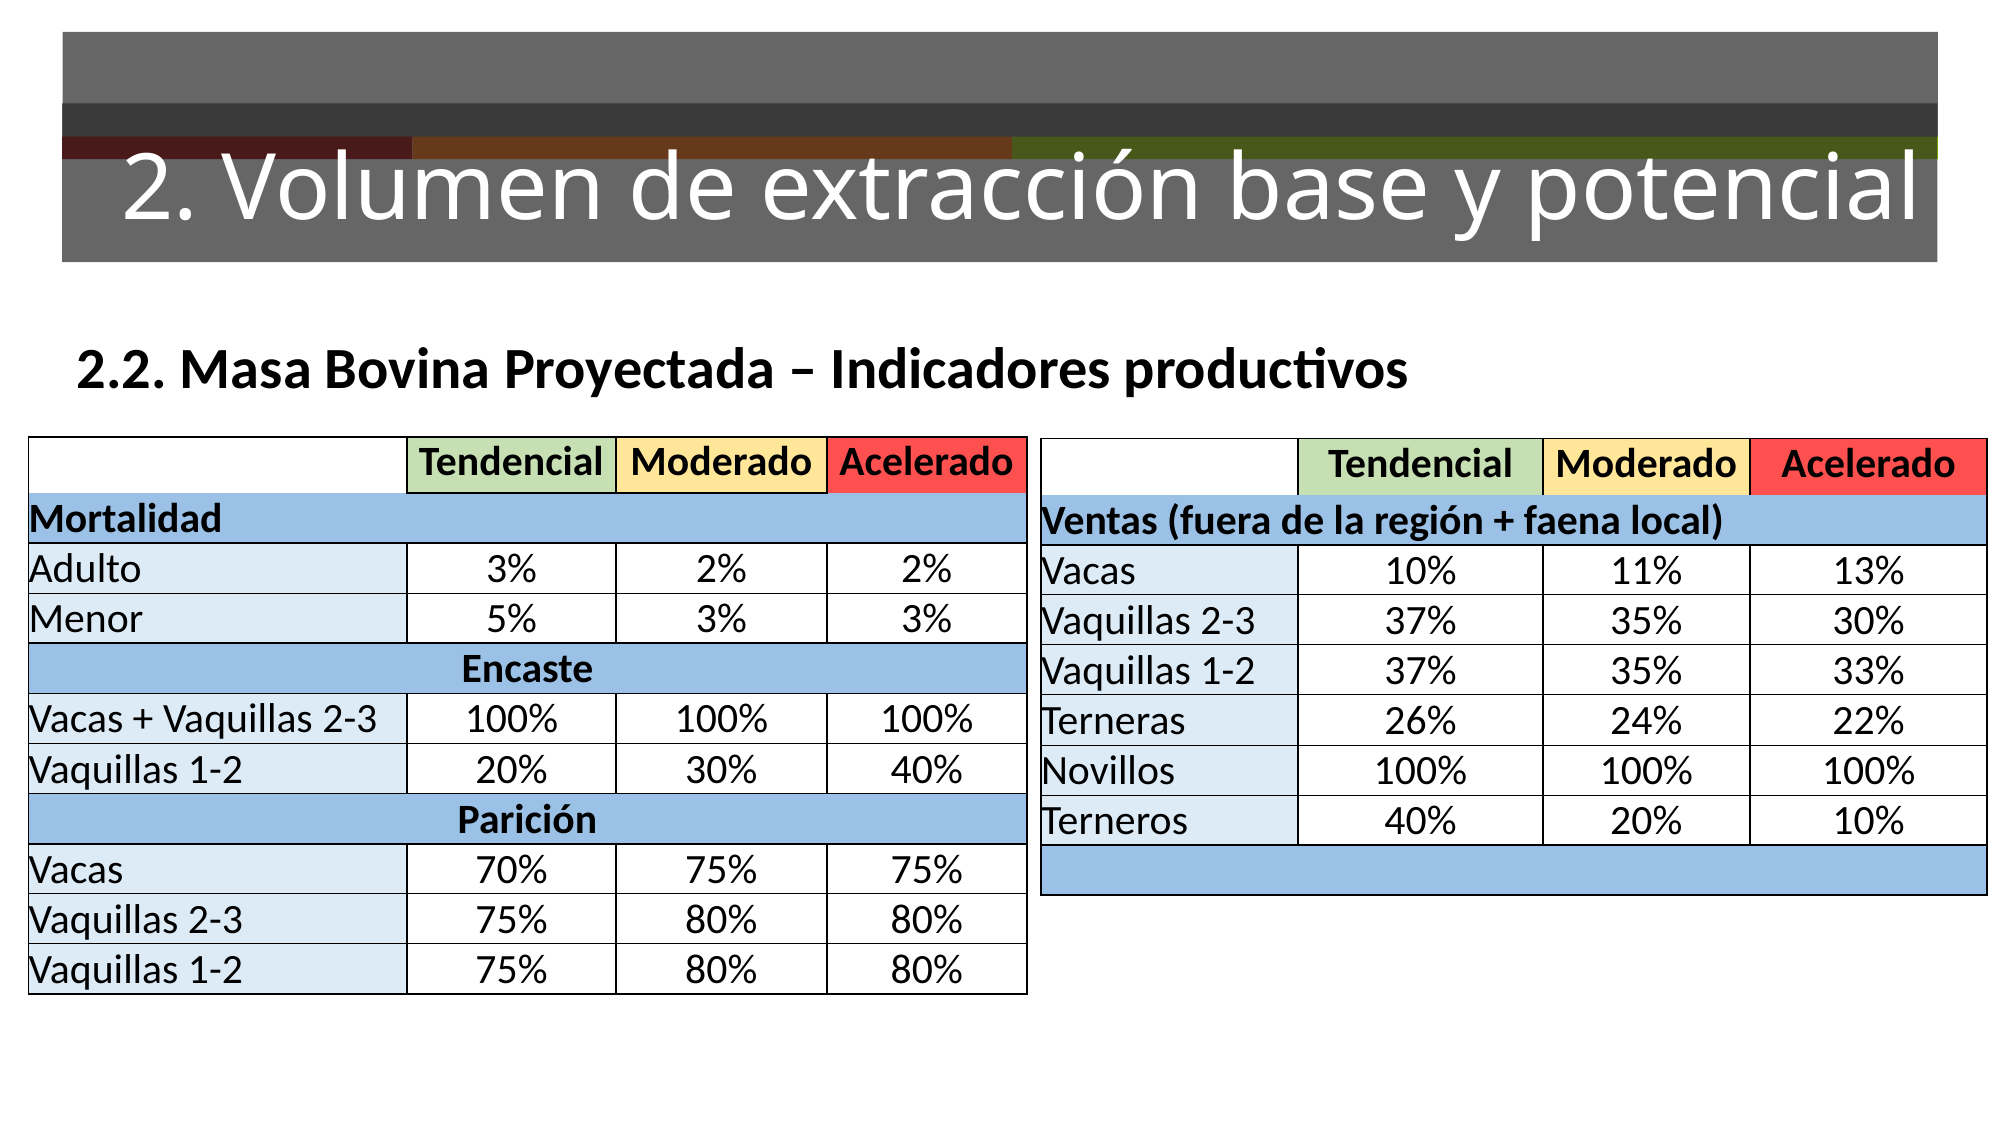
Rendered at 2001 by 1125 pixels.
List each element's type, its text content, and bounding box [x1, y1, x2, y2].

table_cell Vaquillas 2-3 [1042, 595, 1297, 644]
table_cell 30% [617, 744, 826, 793]
table_cell 20% [1544, 796, 1749, 844]
table_cell 35% [1544, 595, 1749, 644]
table_cell 100% [1544, 746, 1749, 795]
table_cell 100% [617, 694, 826, 743]
table_cell Vacas + Vaquillas 2-3 [29, 694, 406, 743]
table_cell 13% [1751, 546, 1986, 594]
table_cell 10% [1751, 796, 1986, 844]
table_header Acelerado [828, 438, 1026, 493]
table_cell 20% [408, 744, 615, 793]
table_cell 26% [1299, 695, 1542, 745]
table_cell 22% [1751, 695, 1986, 745]
table_cell Vacas [29, 845, 406, 893]
table_cell 75% [408, 894, 615, 943]
table_cell 3% [617, 594, 826, 642]
table_header Moderado [1544, 439, 1749, 495]
table_cell Encaste [29, 644, 1026, 693]
table_cell 75% [408, 944, 615, 993]
table_cell 11% [1544, 546, 1749, 594]
table_cell 35% [1544, 645, 1749, 694]
table_cell 80% [828, 894, 1026, 943]
table_cell 30% [1751, 595, 1986, 644]
table_cell Novillos [1042, 746, 1297, 795]
table_cell Vaquillas 1-2 [1042, 645, 1297, 694]
table_cell 100% [408, 694, 615, 743]
table_cell 40% [828, 744, 1026, 793]
table_header [1042, 439, 1297, 495]
table_cell 100% [1299, 746, 1542, 795]
table_cell Menor [29, 594, 406, 642]
table_cell Parición [29, 794, 1026, 843]
title 2. Volumen de extracción base y potencial [62, 103, 1938, 263]
table_cell 3% [828, 594, 1026, 642]
table_header Moderado [617, 438, 826, 492]
table_cell 10% [1299, 546, 1542, 594]
table_cell [1042, 846, 1986, 894]
table_header Tendencial [1299, 439, 1542, 495]
table_cell Adulto [29, 544, 406, 593]
table_cell 75% [617, 845, 826, 893]
table_cell Terneros [1042, 796, 1297, 844]
table_cell 37% [1299, 595, 1542, 644]
table_cell Vaquillas 1-2 [29, 944, 406, 993]
table_header Acelerado [1751, 439, 1986, 495]
table_cell 37% [1299, 645, 1542, 694]
table_cell 80% [828, 944, 1026, 993]
table_cell 75% [828, 845, 1026, 893]
table_header [29, 438, 406, 493]
table_cell 100% [828, 694, 1026, 743]
table_header Tendencial [408, 438, 615, 492]
table_cell 70% [408, 845, 615, 893]
table_cell 2% [828, 544, 1026, 593]
table_cell Vaquillas 1-2 [29, 744, 406, 793]
table_cell 80% [617, 894, 826, 943]
table_cell 5% [408, 594, 615, 642]
table_cell Vacas [1042, 546, 1297, 594]
table_cell Ventas (fuera de la región + faena local) [1042, 495, 1986, 544]
table_cell 80% [617, 944, 826, 993]
table_cell Mortalidad [29, 493, 1026, 542]
text_box 2.2. Masa Bovina Proyectada – Indicadores productivos [62, 308, 1809, 408]
table_cell 24% [1544, 695, 1749, 745]
table_cell 3% [408, 544, 615, 593]
table_cell 2% [617, 544, 826, 593]
table_cell 100% [1751, 746, 1986, 795]
table_cell 33% [1751, 645, 1986, 694]
table_cell 40% [1299, 796, 1542, 844]
table_cell Vaquillas 2-3 [29, 894, 406, 943]
table_cell Terneras [1042, 695, 1297, 745]
